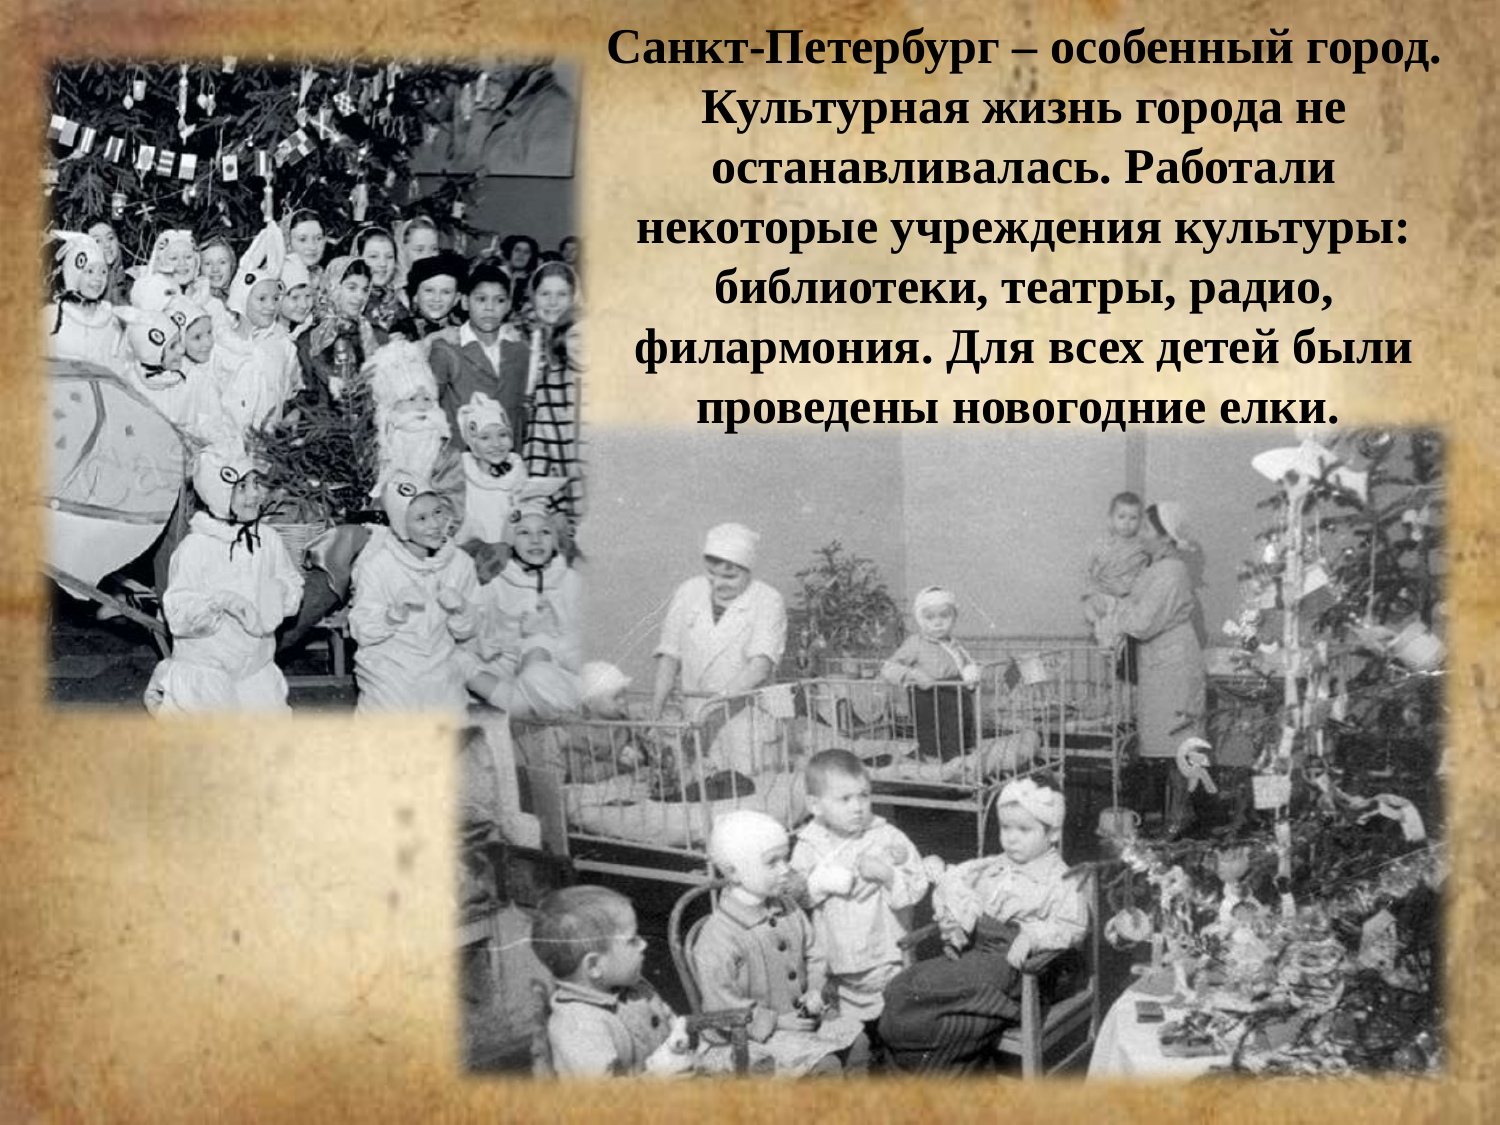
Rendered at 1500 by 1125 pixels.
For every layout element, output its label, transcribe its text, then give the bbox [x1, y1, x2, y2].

picture [0, 0, 1500, 1125]
text_box Санкт-Петербург – особенный город. Культурная жизнь города не останавливалась. Работали некоторые учреждения культуры: библиотеки, театры, радио, филармония. Для всех детей были проведены новогодние елки. [575, 6, 1473, 441]
